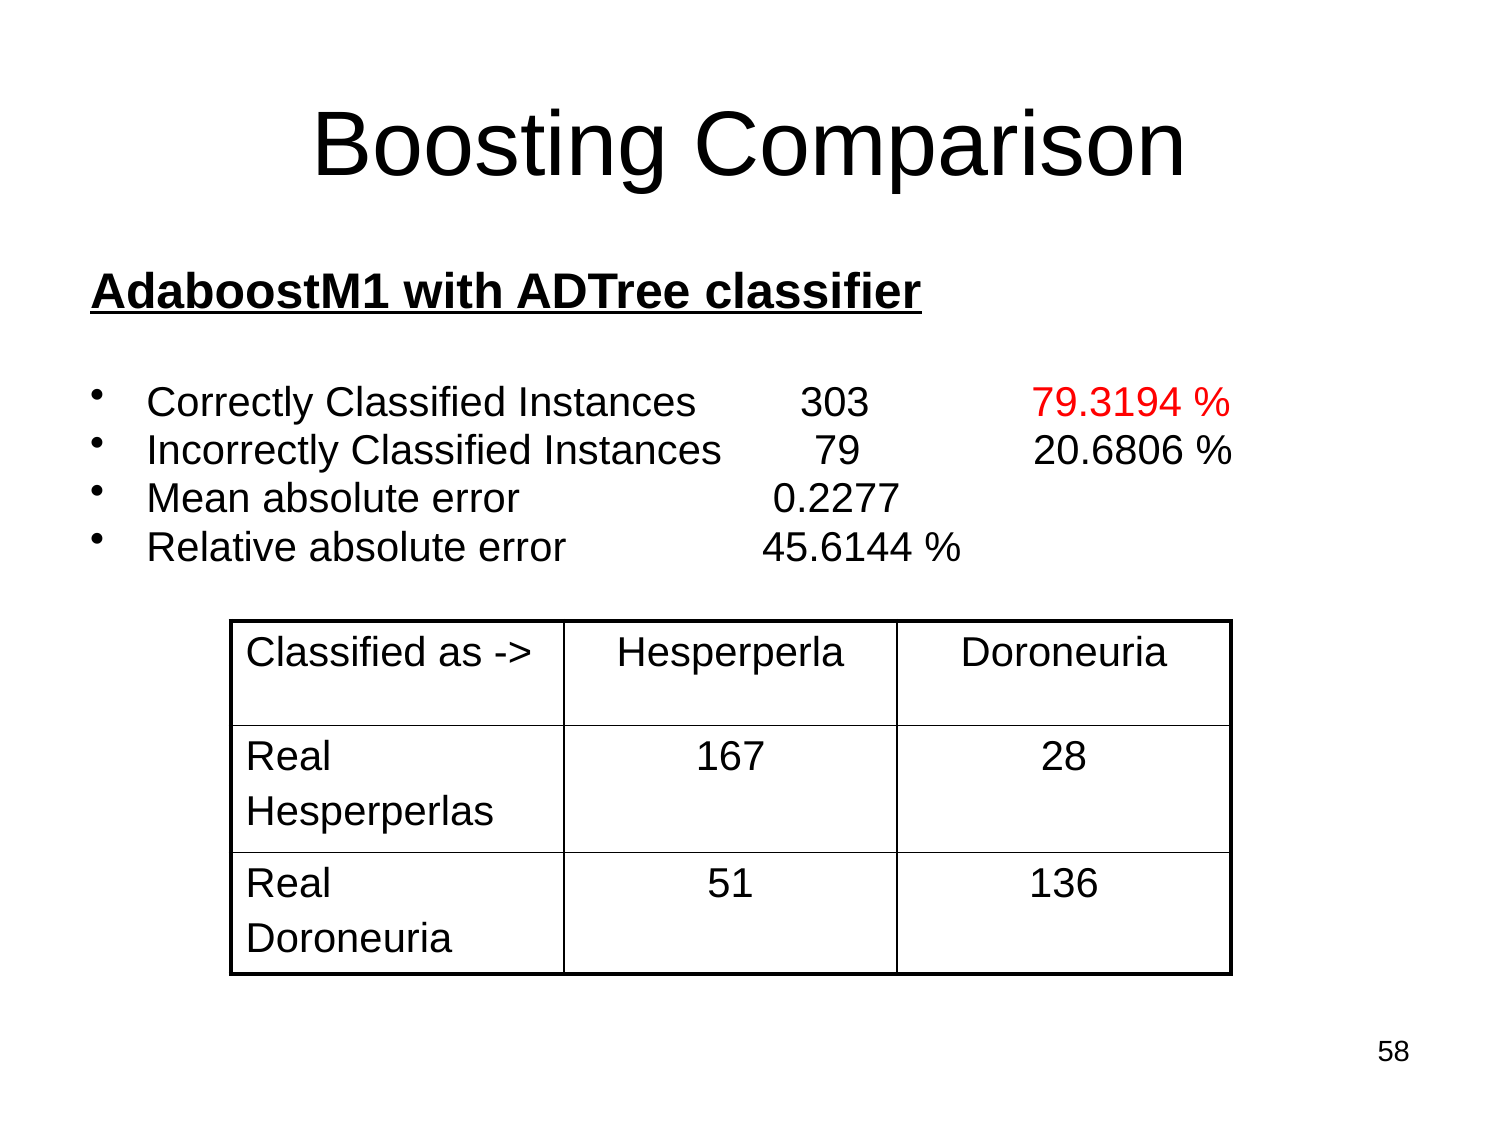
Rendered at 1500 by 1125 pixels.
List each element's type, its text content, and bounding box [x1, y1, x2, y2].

table_header Classified as -> [233, 623, 563, 725]
title Boosting Comparison [75, 45, 1425, 233]
table_cell 28 [898, 726, 1229, 852]
table_cell Real Doroneuria [233, 853, 563, 972]
table_header Doroneuria [898, 623, 1229, 725]
table_header Hesperperla [565, 623, 896, 725]
table_cell 136 [898, 853, 1229, 972]
table_cell Real Hesperperlas [233, 726, 563, 852]
slide_number 58 [1074, 1024, 1426, 1103]
list AdaboostM1 with ADTree classifier Correctly Classified Instances 303 79.3194 % Incorrectly Classified Instances 79 20.6806 % Mean absolute error 0.2277 Relative absolute error 45.6144 % [75, 262, 1322, 596]
table_cell 167 [565, 726, 896, 852]
table_cell 51 [565, 853, 896, 972]
